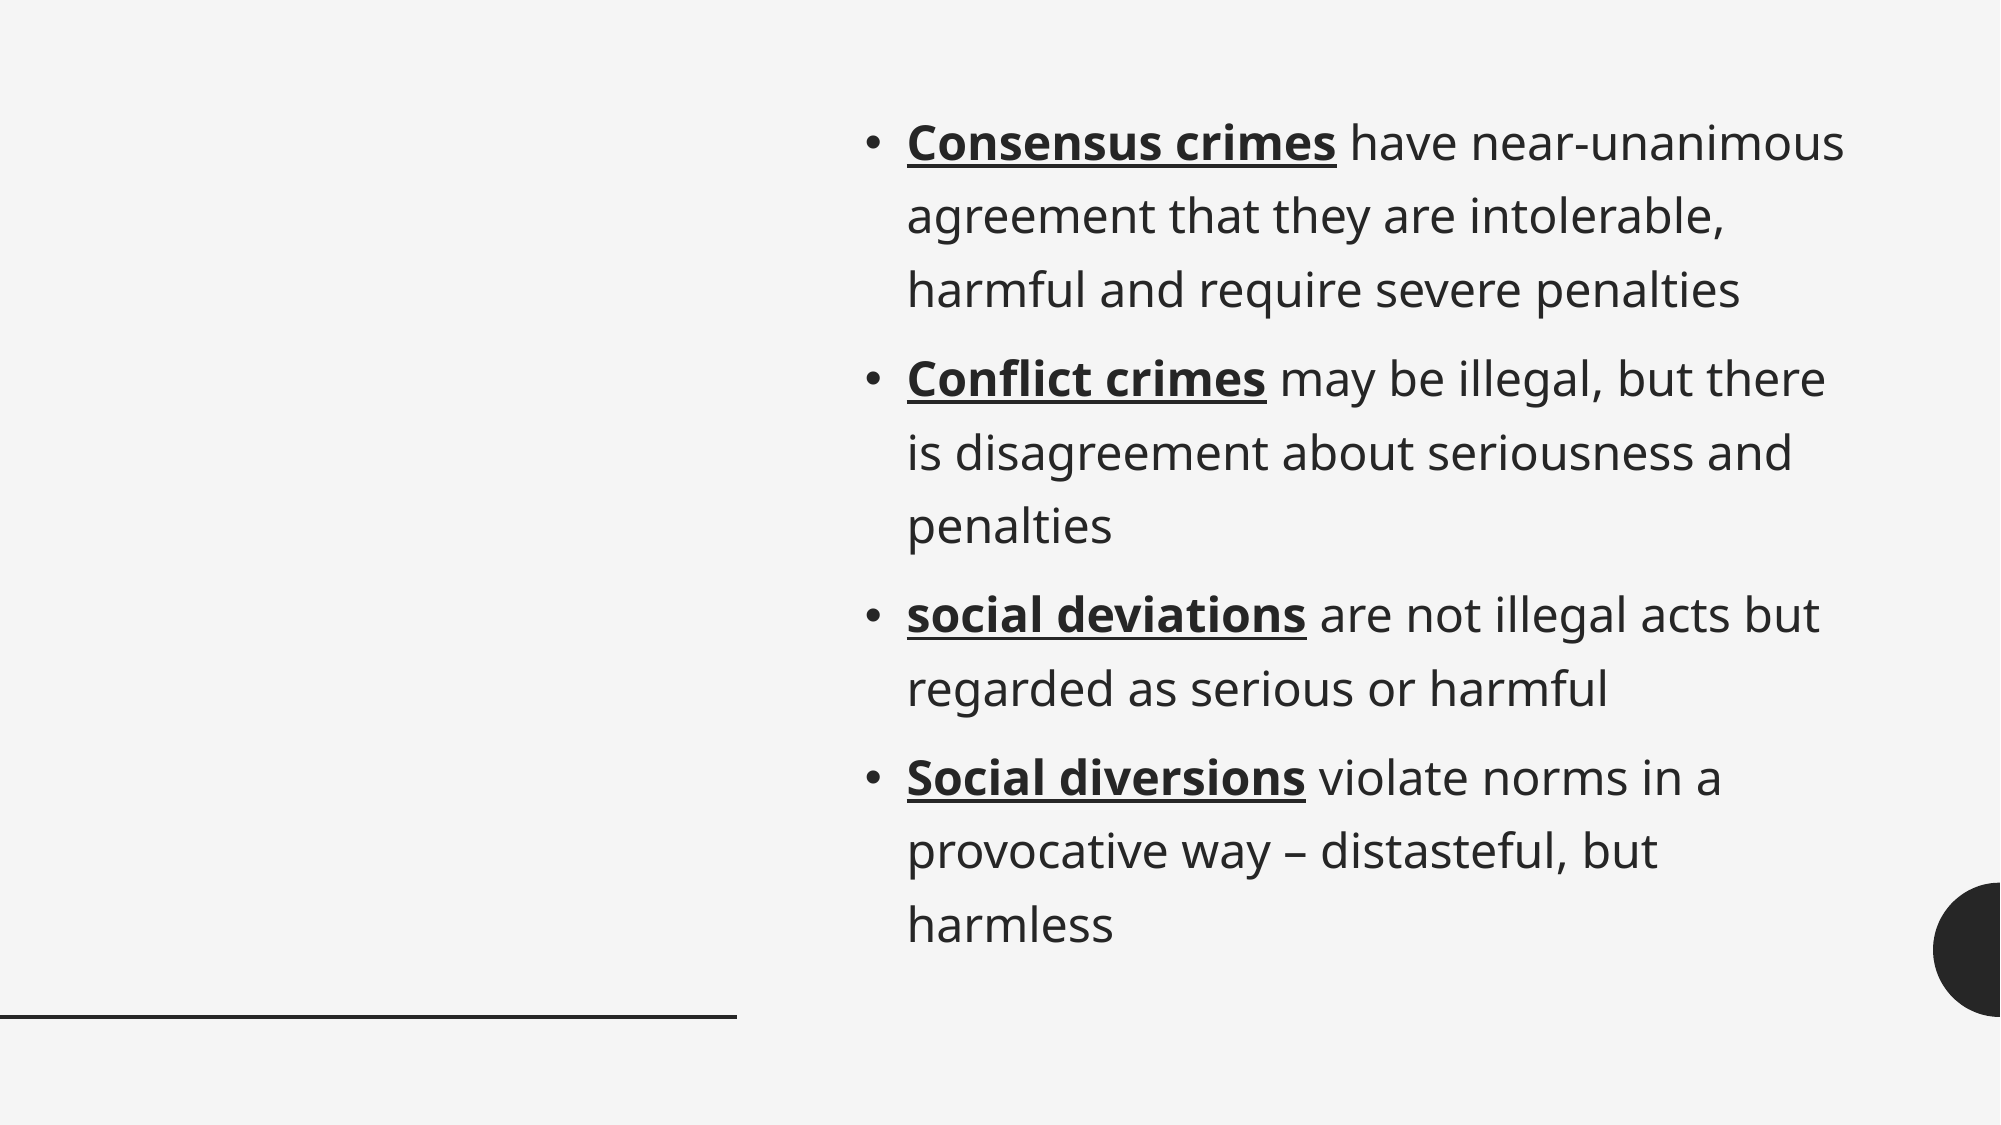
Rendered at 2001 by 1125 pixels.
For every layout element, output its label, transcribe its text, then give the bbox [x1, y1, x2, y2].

list Consensus crimes have near-unanimous agreement that they are intolerable, harmful and require severe penalties Conflict crimes may be illegal, but there is disagreement about seriousness and penalties social deviations are not illegal acts but regarded as serious or harmful Social diversions violate norms in a provocative way – distasteful, but harmless [849, 93, 1875, 1022]
